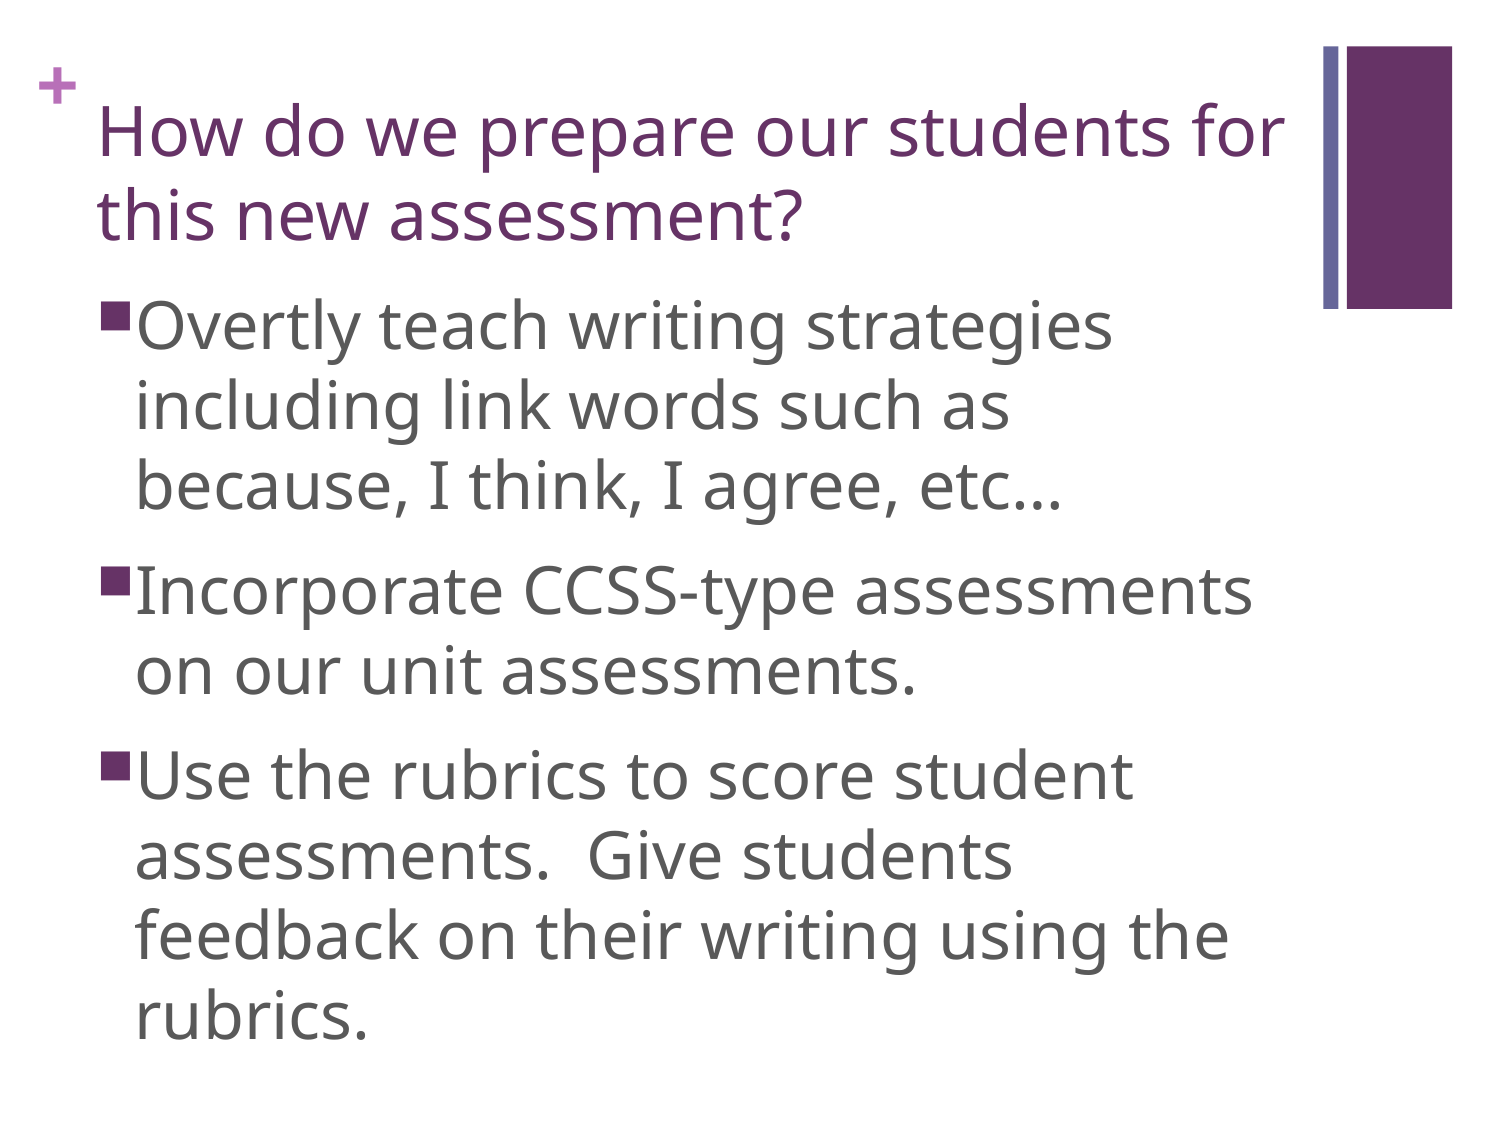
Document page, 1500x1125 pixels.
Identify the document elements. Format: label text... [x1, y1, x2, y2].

list Overtly teach writing strategies including link words such as because, I think, I agree, etc… Incorporate CCSS-type assessments on our unit assessments. Use the rubrics to score student assessments. Give students feedback on their writing using the rubrics. [81, 275, 1322, 1075]
title How do we prepare our students for this new assessment? [81, 79, 1322, 263]
